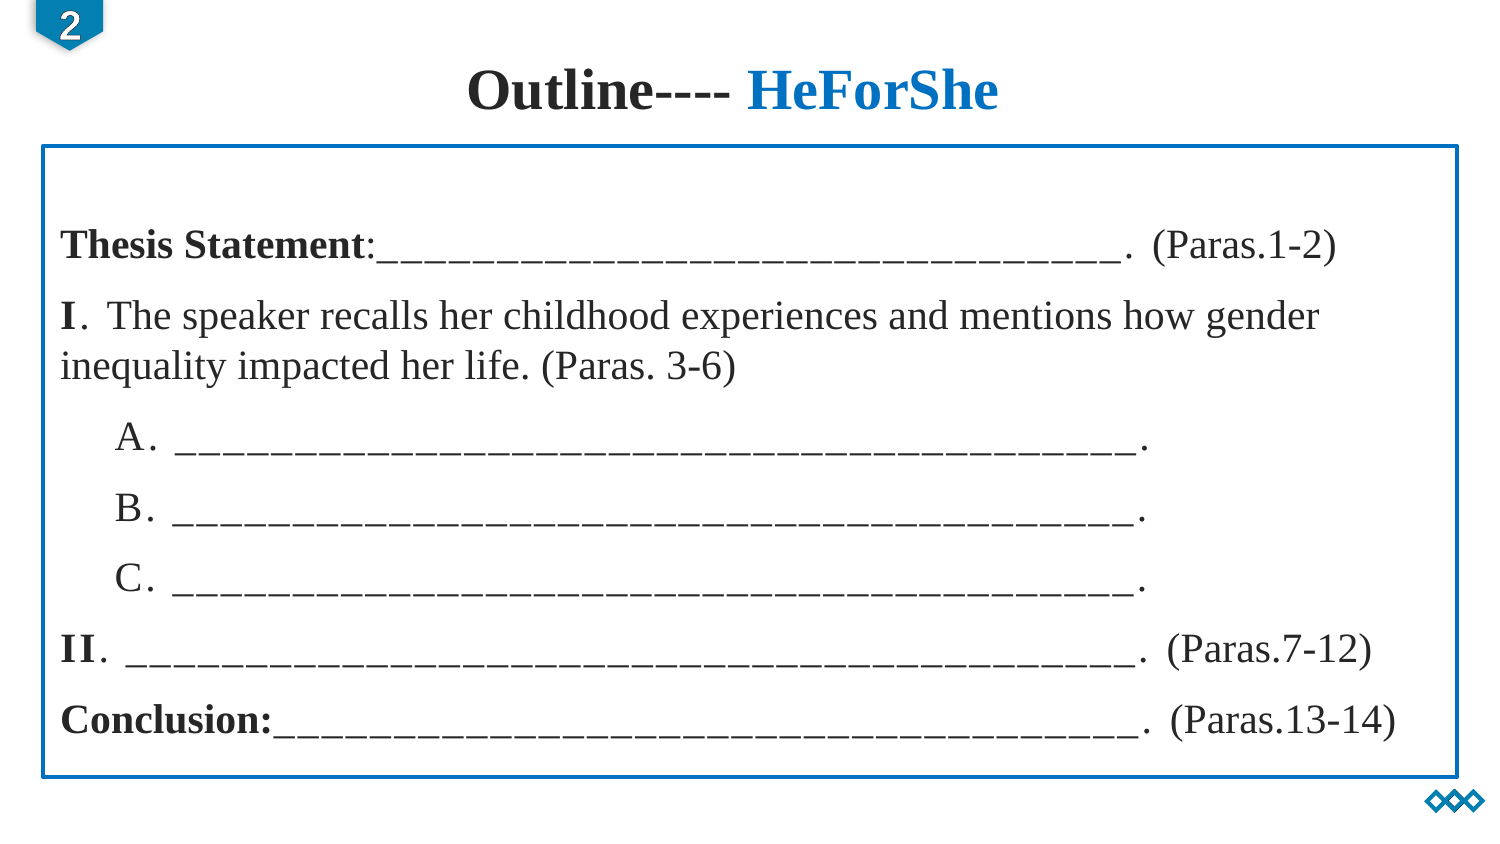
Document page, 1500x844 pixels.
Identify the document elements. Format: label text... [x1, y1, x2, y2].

list Thesis Statement:_______________________________. (Paras.1-2) I. The speaker recalls her childhood experiences and mentions how gender inequality impacted her life. (Paras. 3-6) A. ________________________________________. B. ________________________________________. C. ________________________________________. II. __________________________________________. (Paras.7-12) Conclusion:____________________________________. (Paras.13-14) [43, 145, 1457, 778]
text_box 2 [27, 0, 114, 56]
title Outline---- HeForShe [84, 45, 1378, 145]
